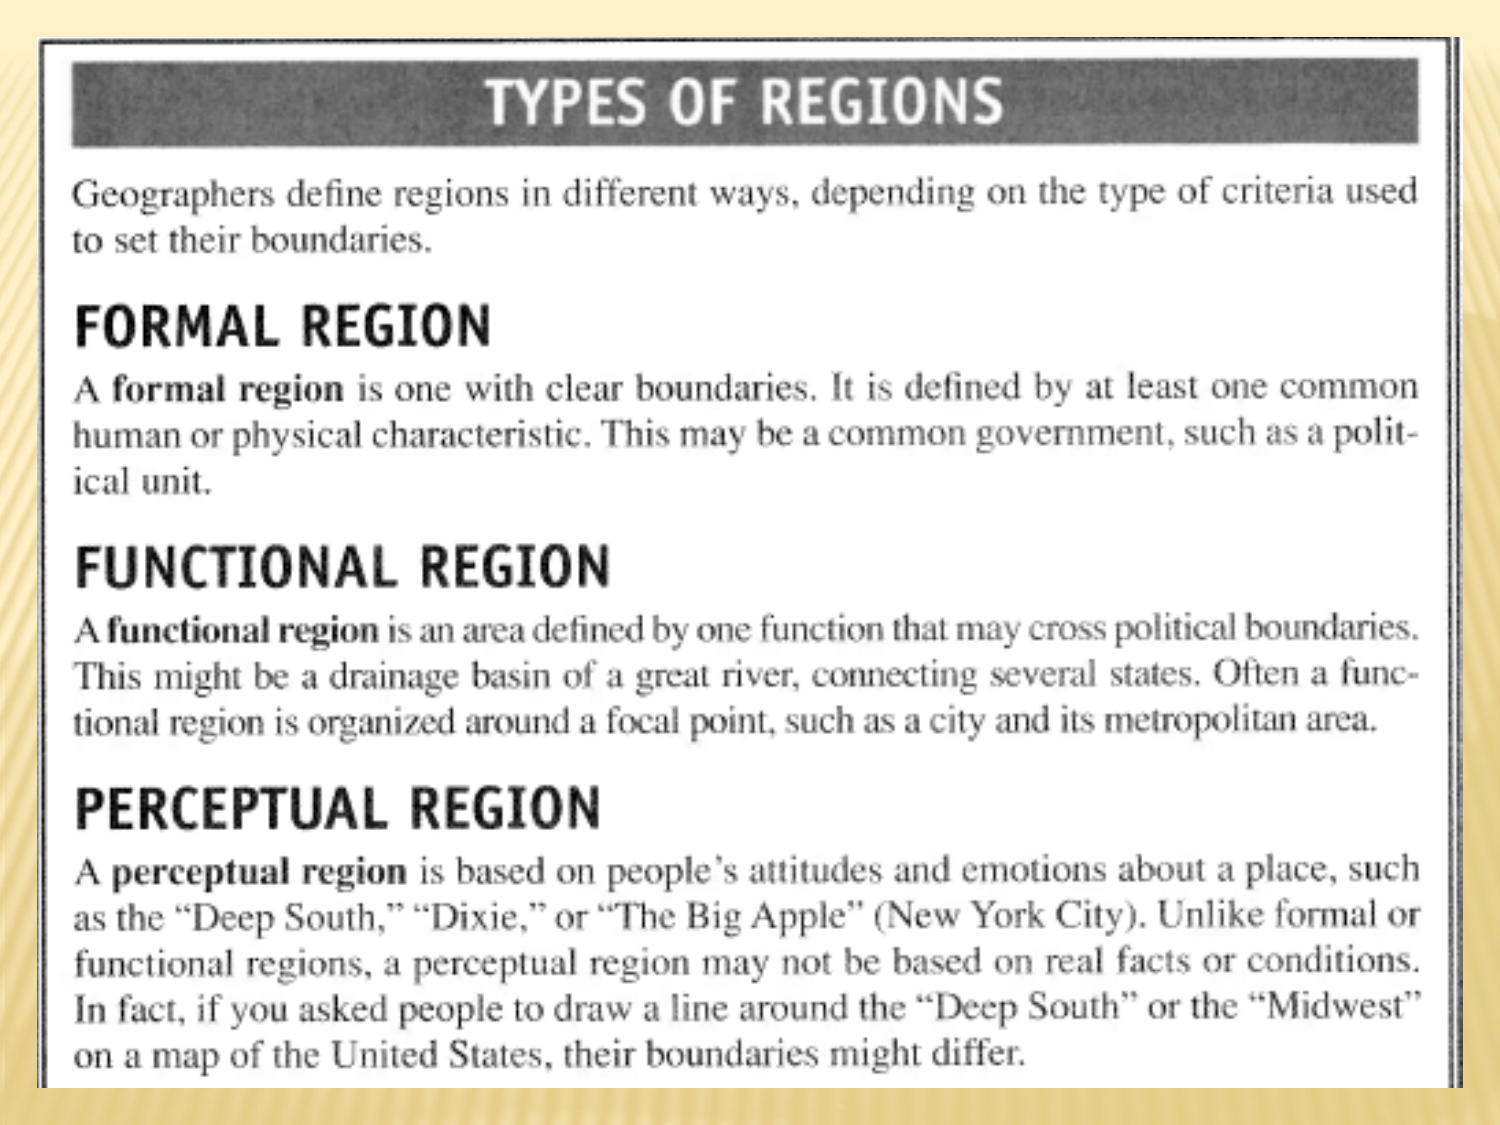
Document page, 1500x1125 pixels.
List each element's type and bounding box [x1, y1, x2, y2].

picture [36, 37, 1463, 1088]
